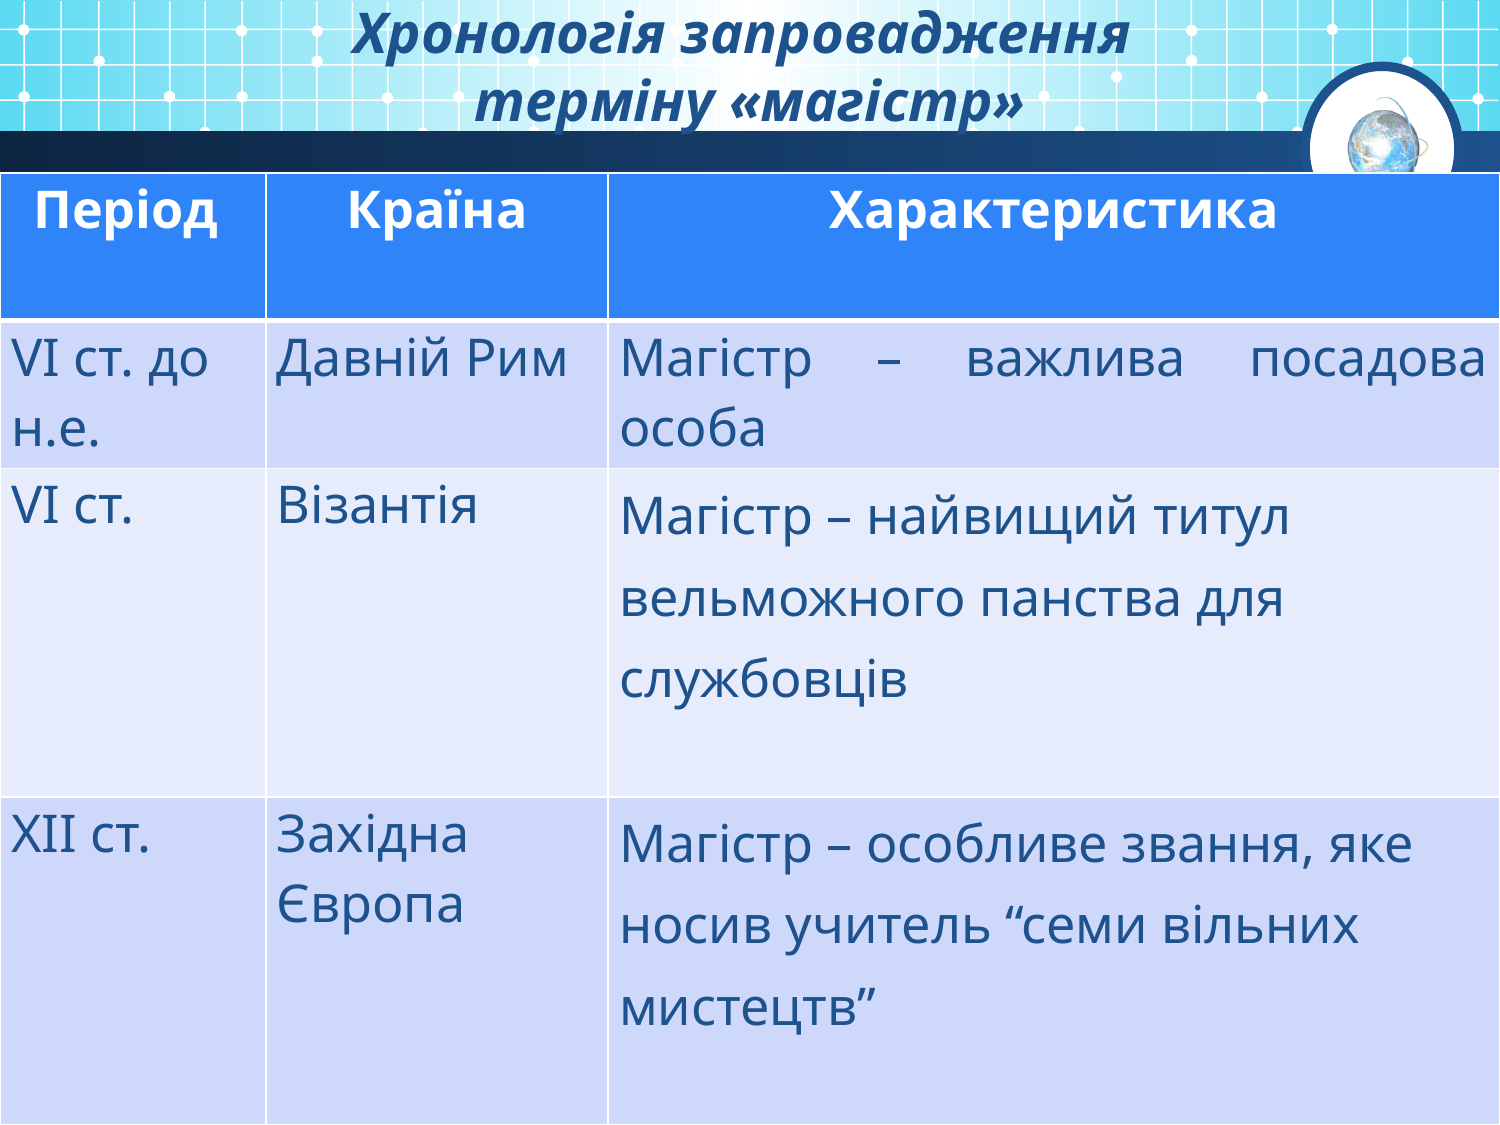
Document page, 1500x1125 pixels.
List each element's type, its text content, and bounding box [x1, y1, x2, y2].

table_cell Західна Європа [267, 798, 607, 1124]
title Хронологія запровадження терміну «магістр» [0, 0, 1500, 130]
table_cell VI ст. до н.е. [1, 323, 265, 468]
table_cell Давній Рим [267, 323, 607, 468]
table_header Характеристика [609, 174, 1499, 318]
table_cell ХІІ ст. [1, 798, 265, 1124]
table_cell VI ст. [1, 469, 265, 796]
table_cell Магістр – особливе звання, яке носив учитель “семи вільних мистецтв” [609, 798, 1499, 1124]
picture [1310, 130, 1454, 172]
table_cell Магістр – важлива посадова особа [609, 323, 1499, 468]
table_cell Візантія [267, 469, 607, 796]
table_cell Магістр – найвищий титул вельможного панства для службовців [609, 469, 1499, 796]
table_header Країна [267, 174, 607, 318]
table_header Період [1, 174, 265, 318]
